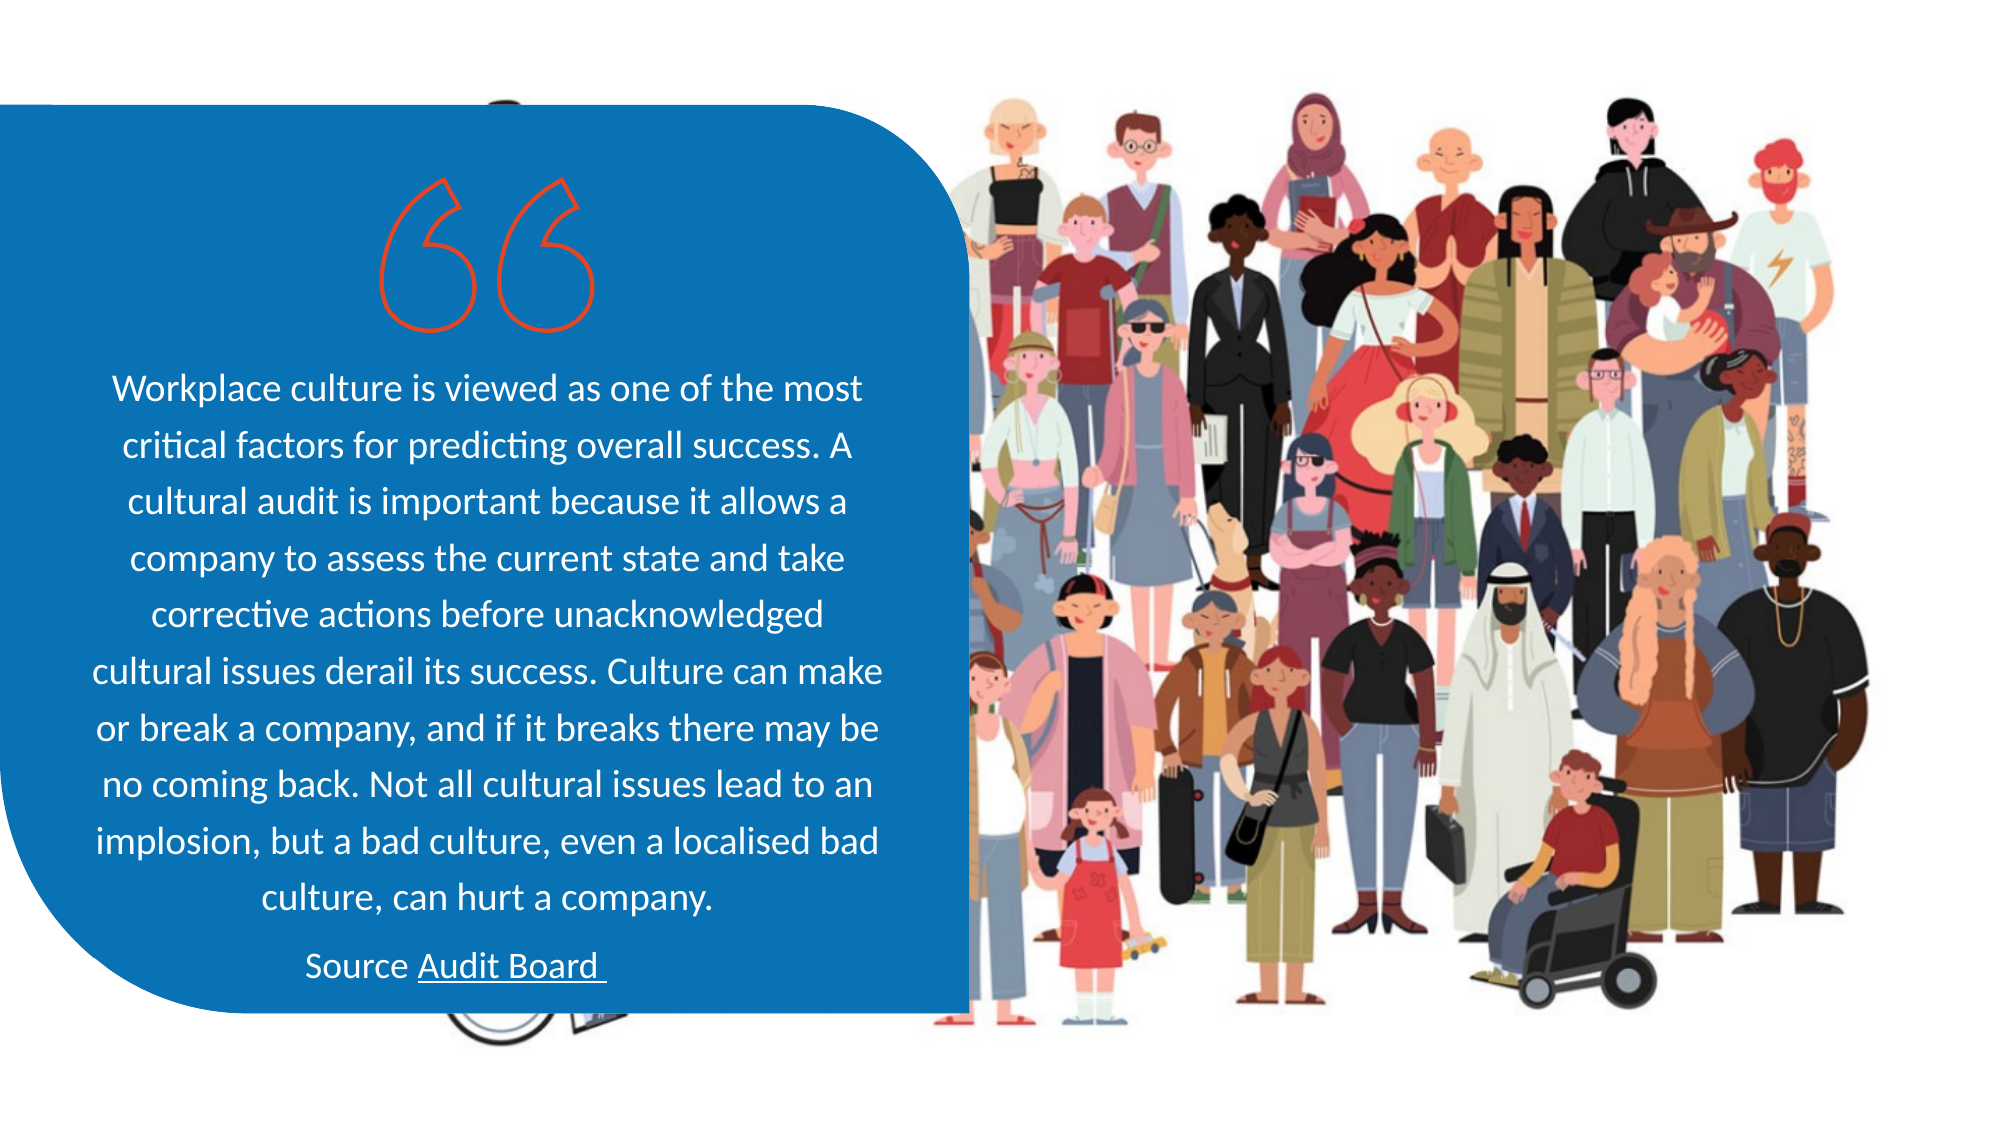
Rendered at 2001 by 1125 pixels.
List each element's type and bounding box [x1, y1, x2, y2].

picture [52, 54, 1952, 1064]
